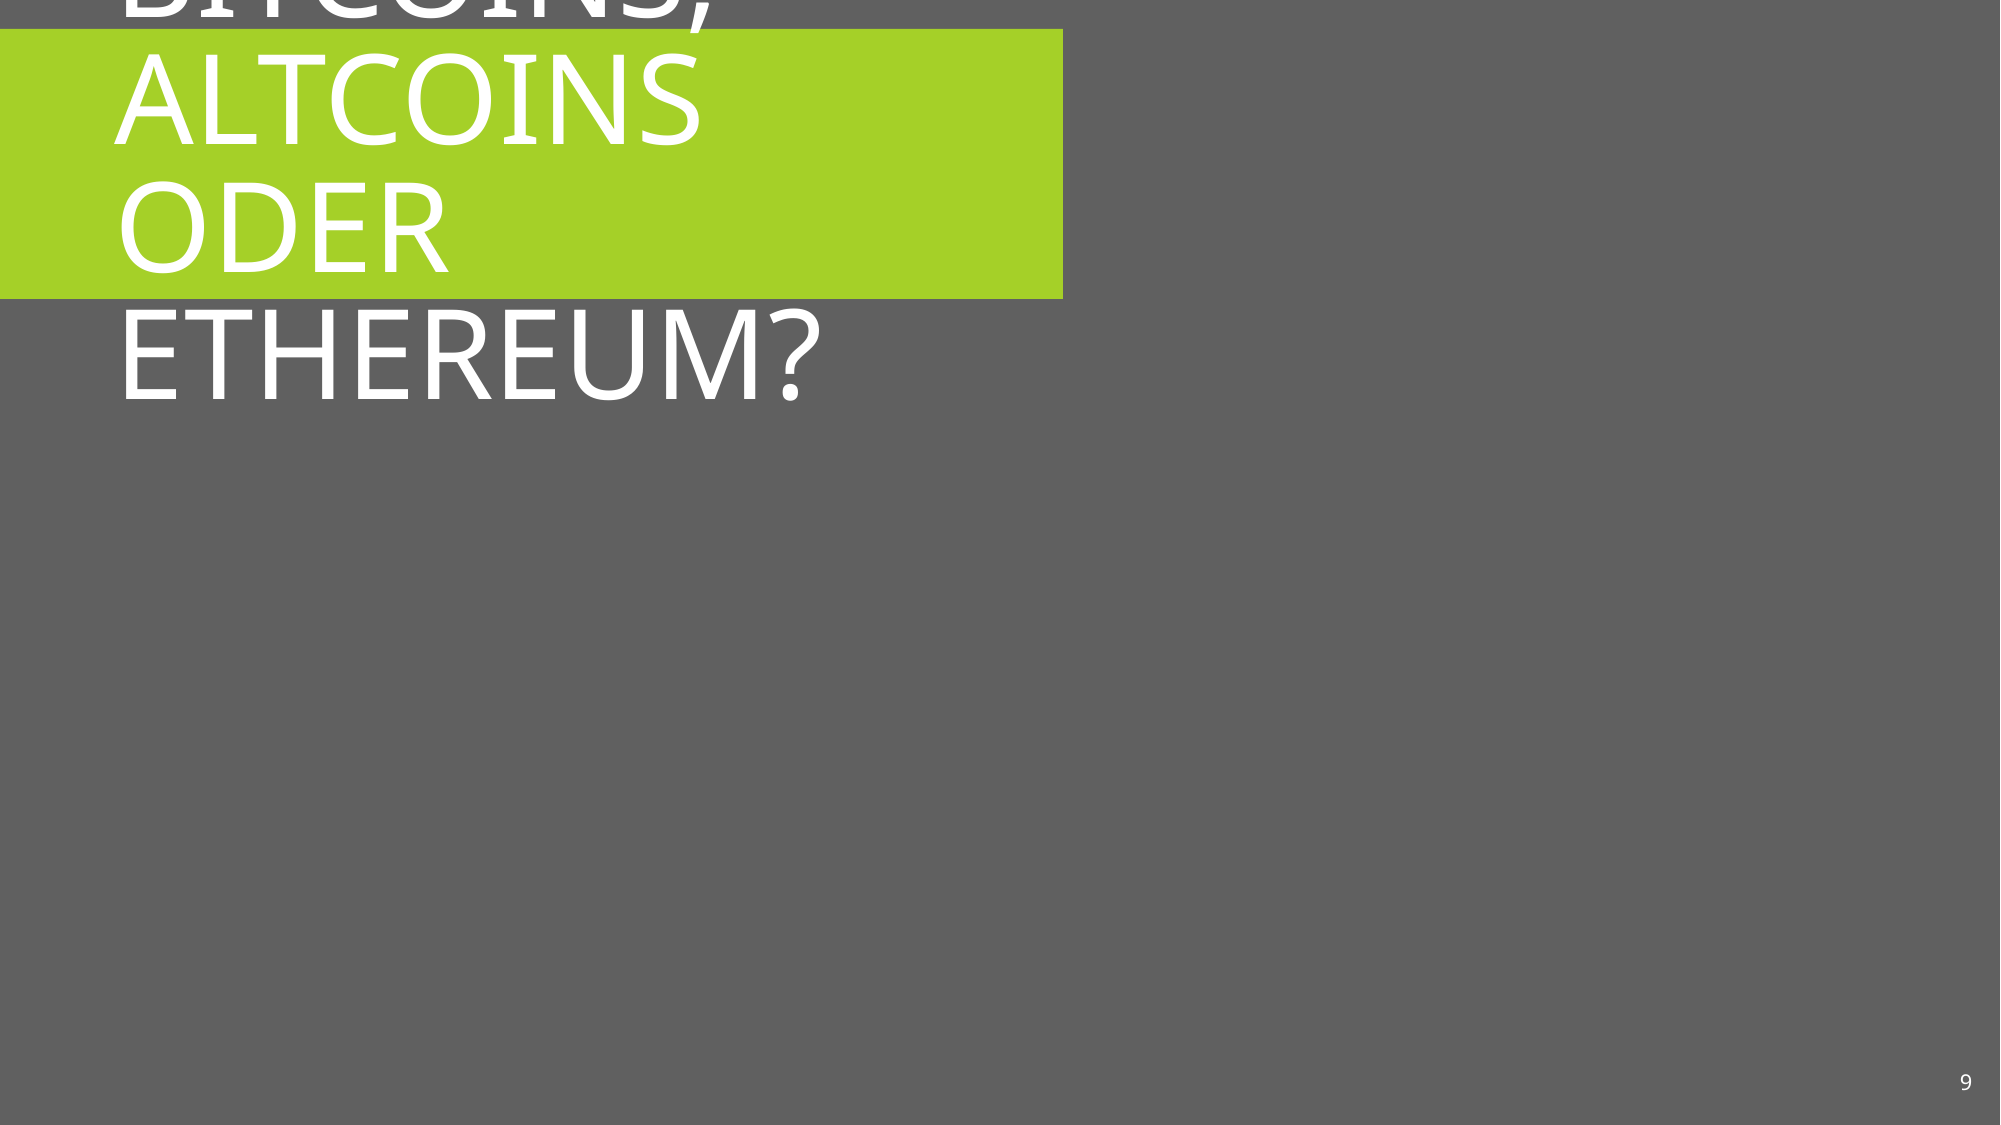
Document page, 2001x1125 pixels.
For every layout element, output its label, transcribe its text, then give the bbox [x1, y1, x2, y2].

slide_number 9 [1832, 1053, 1988, 1114]
title Bitcoins, Altcoins oder Ethereum? [99, 46, 1083, 295]
